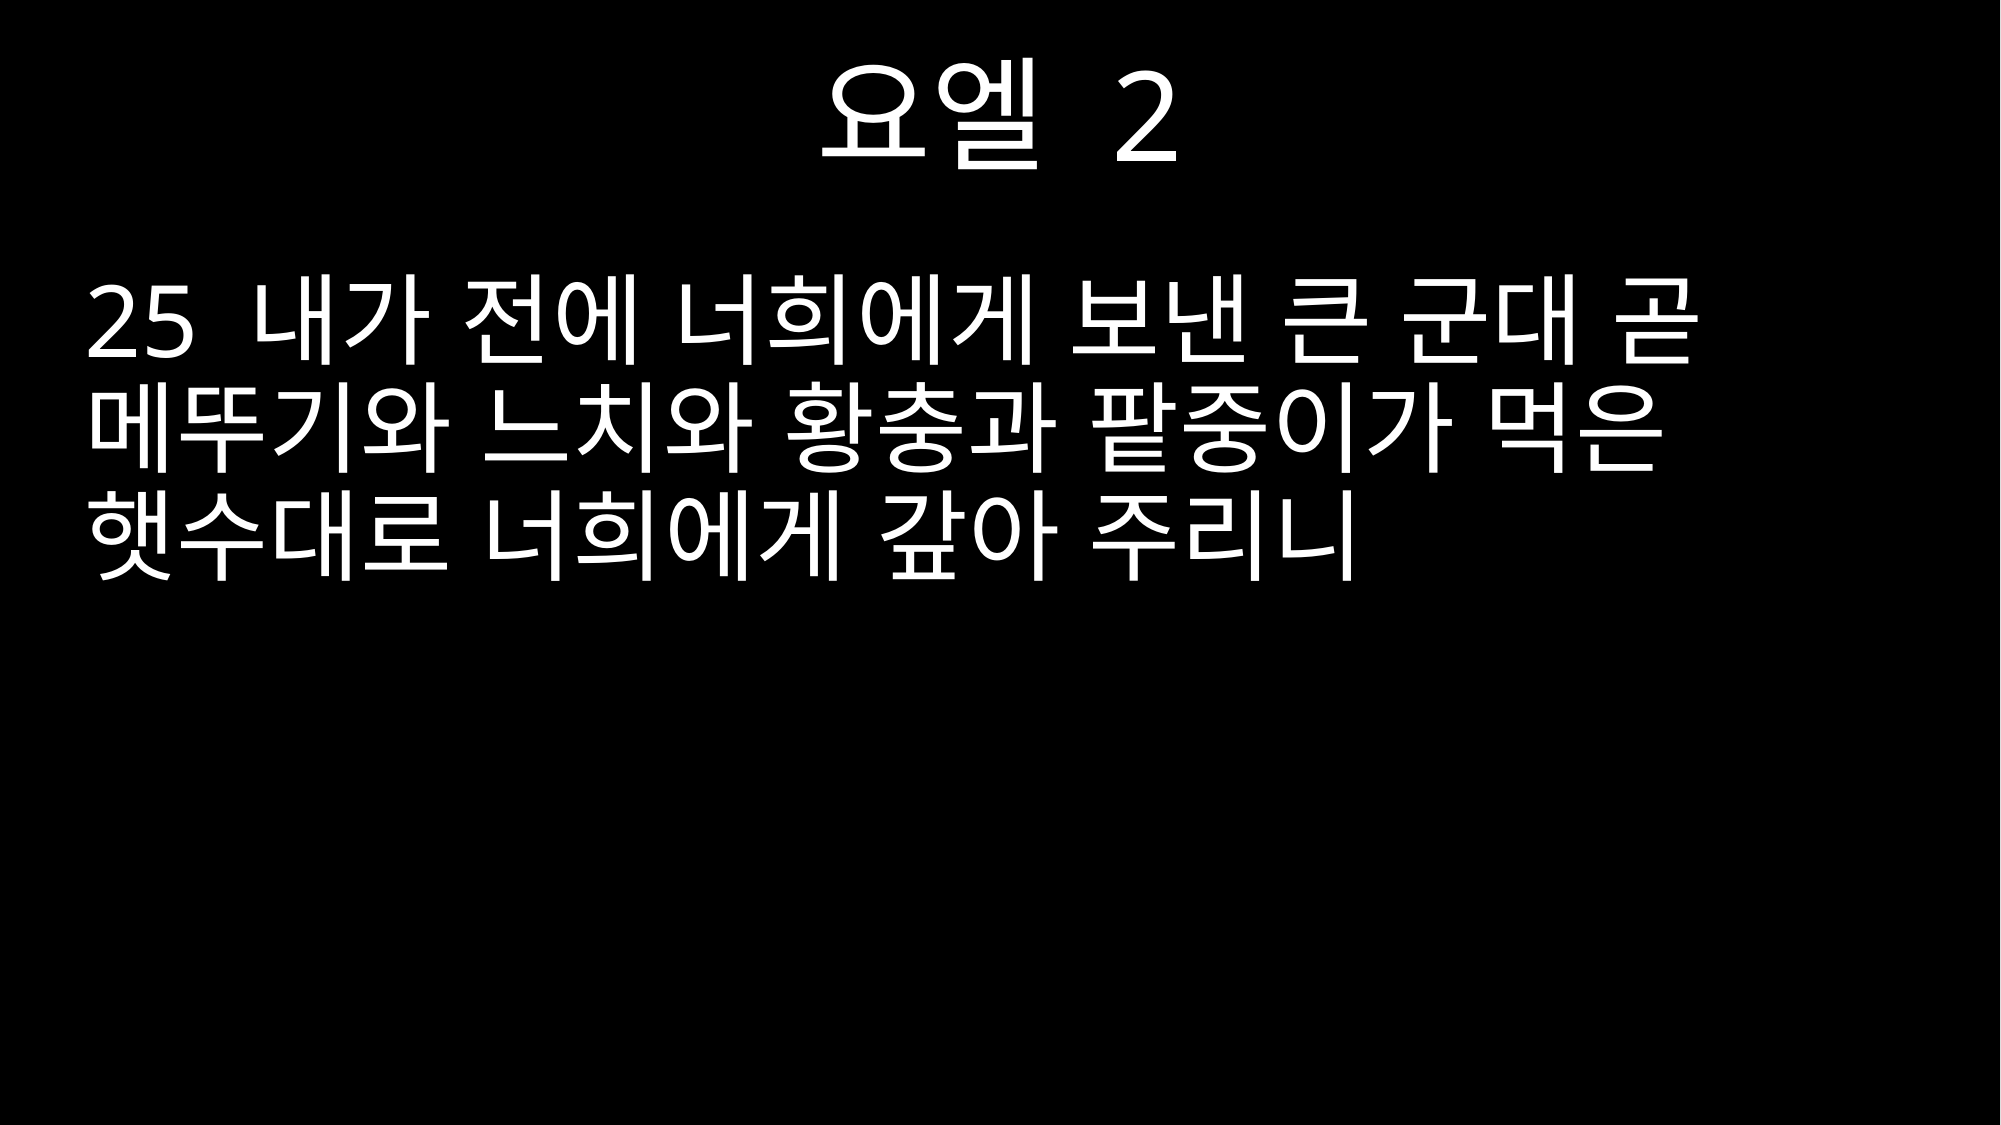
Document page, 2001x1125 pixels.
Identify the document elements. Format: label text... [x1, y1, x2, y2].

list 25 내가 전에 너희에게 보낸 큰 군대 곧 메뚜기와 느치와 황충과 팥중이가 먹은 햇수대로 너희에게 갚아 주리니 [69, 263, 1953, 423]
picture [0, 0, 2001, 1125]
footer 요엘 2 [0, 32, 2000, 192]
